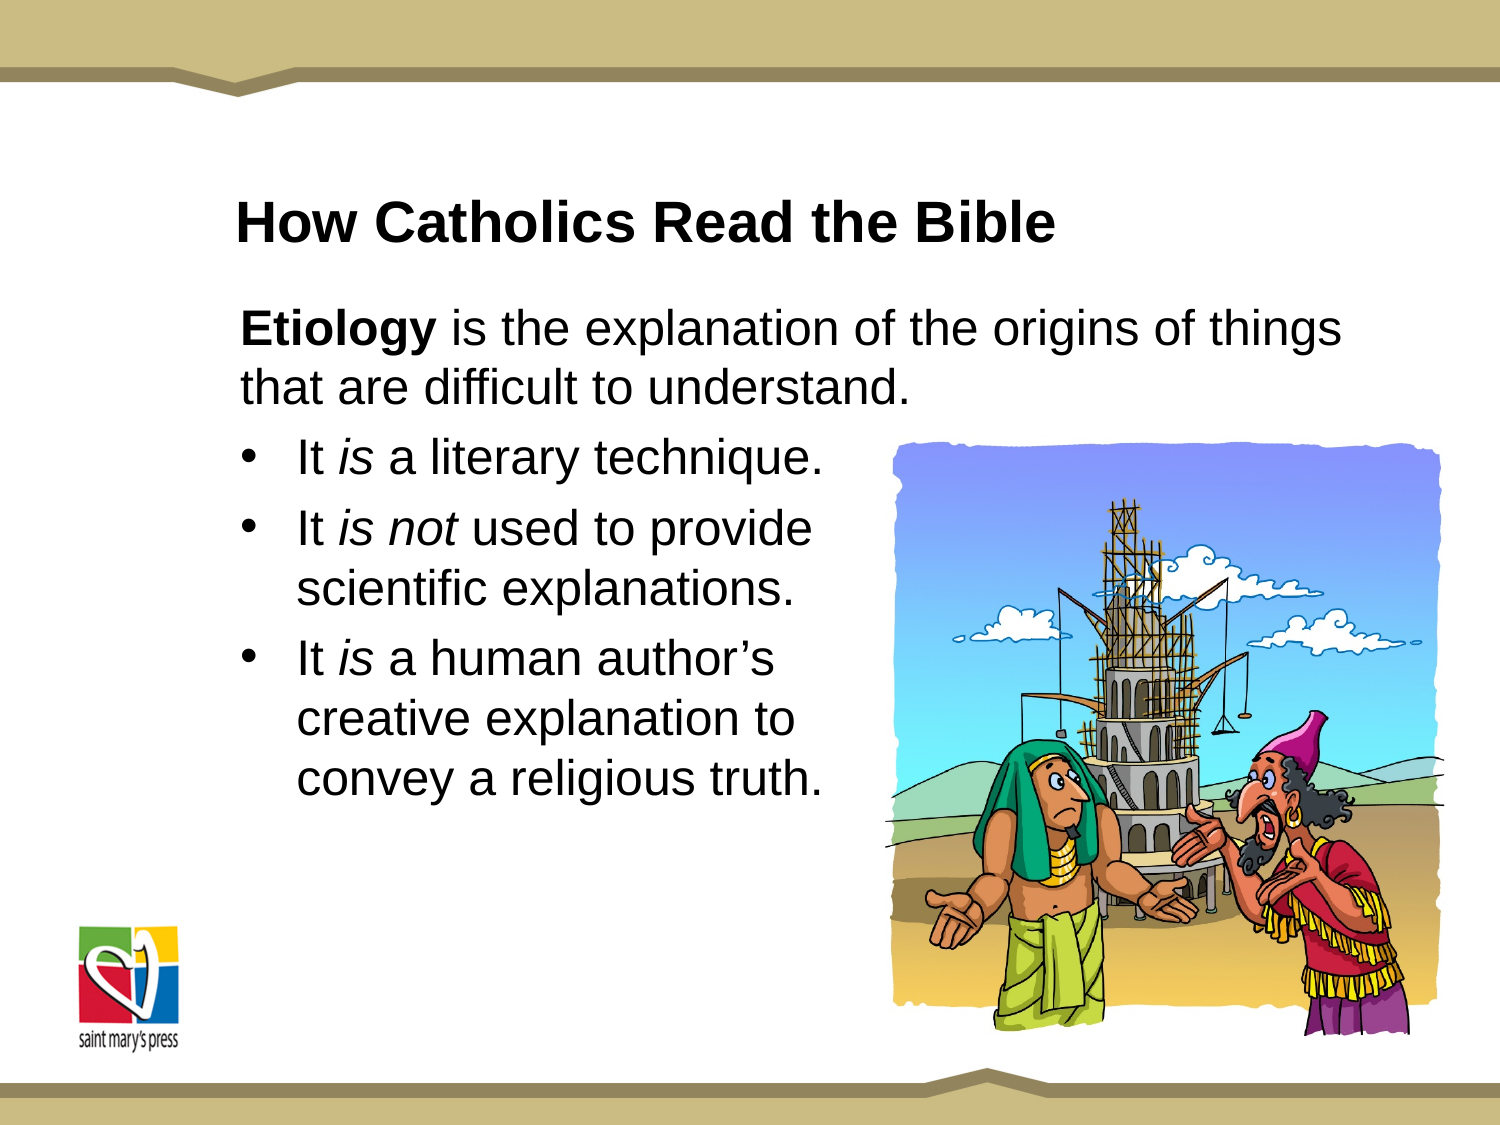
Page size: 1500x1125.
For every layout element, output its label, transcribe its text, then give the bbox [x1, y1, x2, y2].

title How Catholics Read the Bible [220, 174, 1500, 263]
picture [0, 0, 1500, 1125]
list Etiology is the explanation of the origins of things that are difficult to understand. It is a literary technique. It is not used to provide scientific explanations. It is a human author’s creative explanation to convey a religious truth. [225, 287, 1363, 1005]
